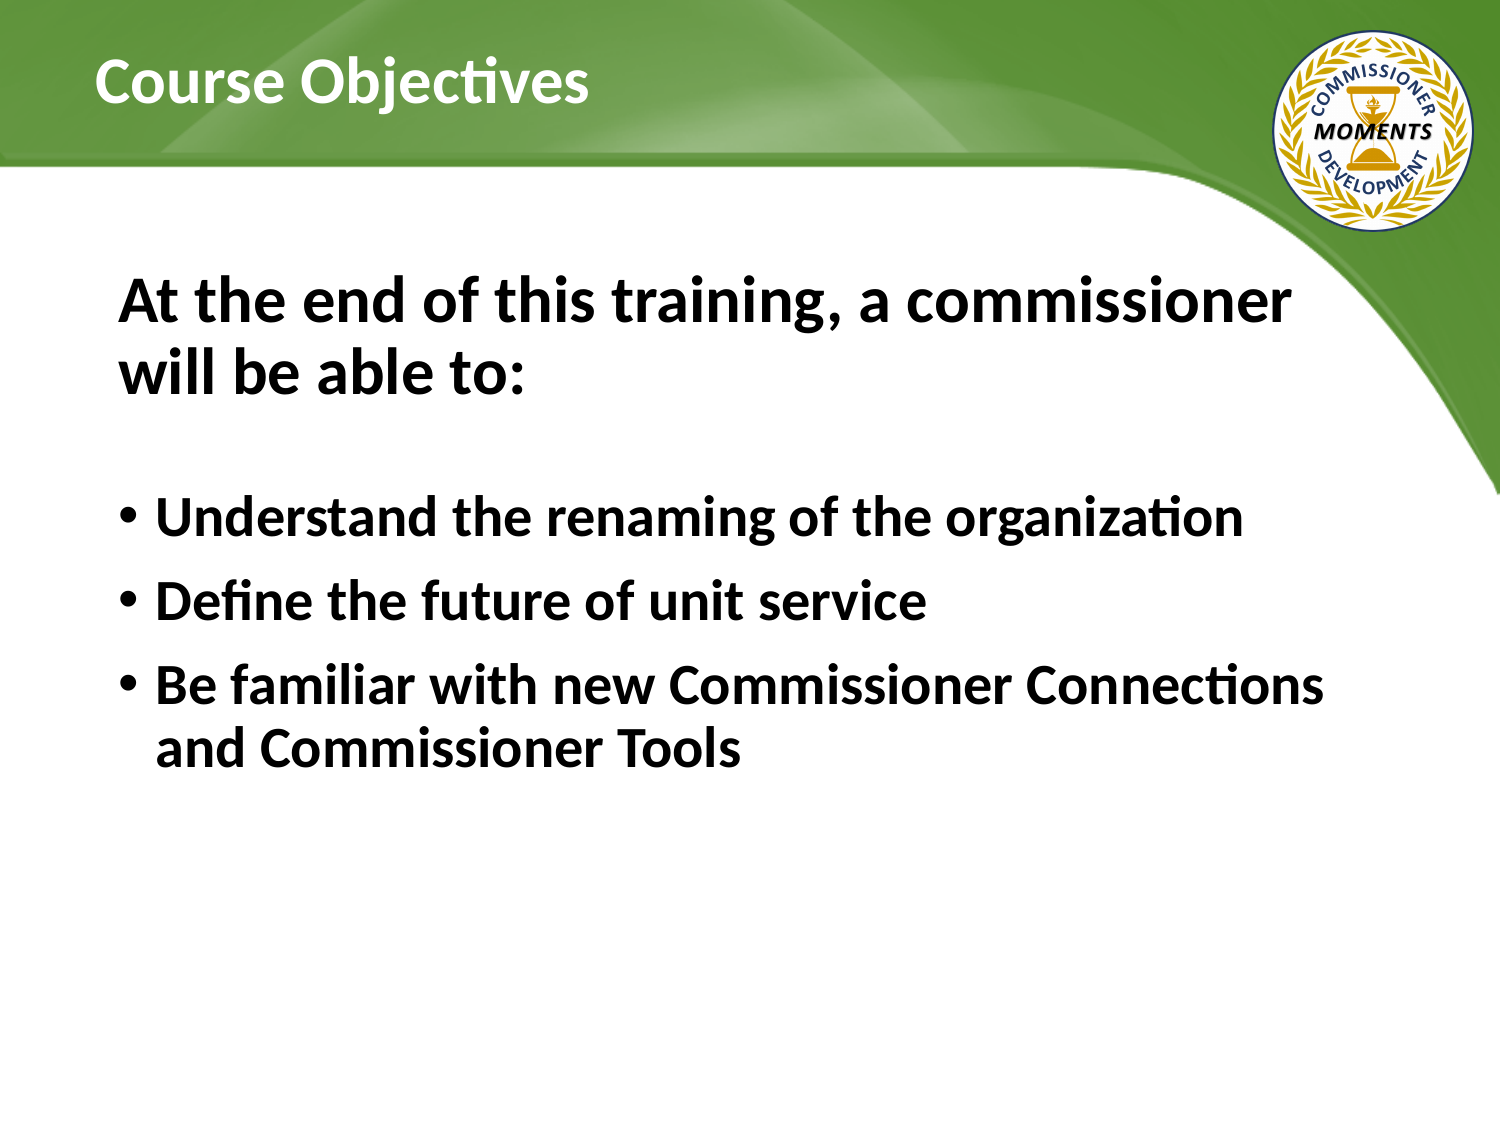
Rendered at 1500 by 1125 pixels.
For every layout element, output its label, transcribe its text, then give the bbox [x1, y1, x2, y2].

list At the end of this training, a commissioner will be able to: Understand the renaming of the organization Define the future of unit service Be familiar with new Commissioner Connections and Commissioner Tools [103, 257, 1397, 972]
title Course Objectives [80, 38, 1228, 127]
picture [1272, 30, 1474, 232]
